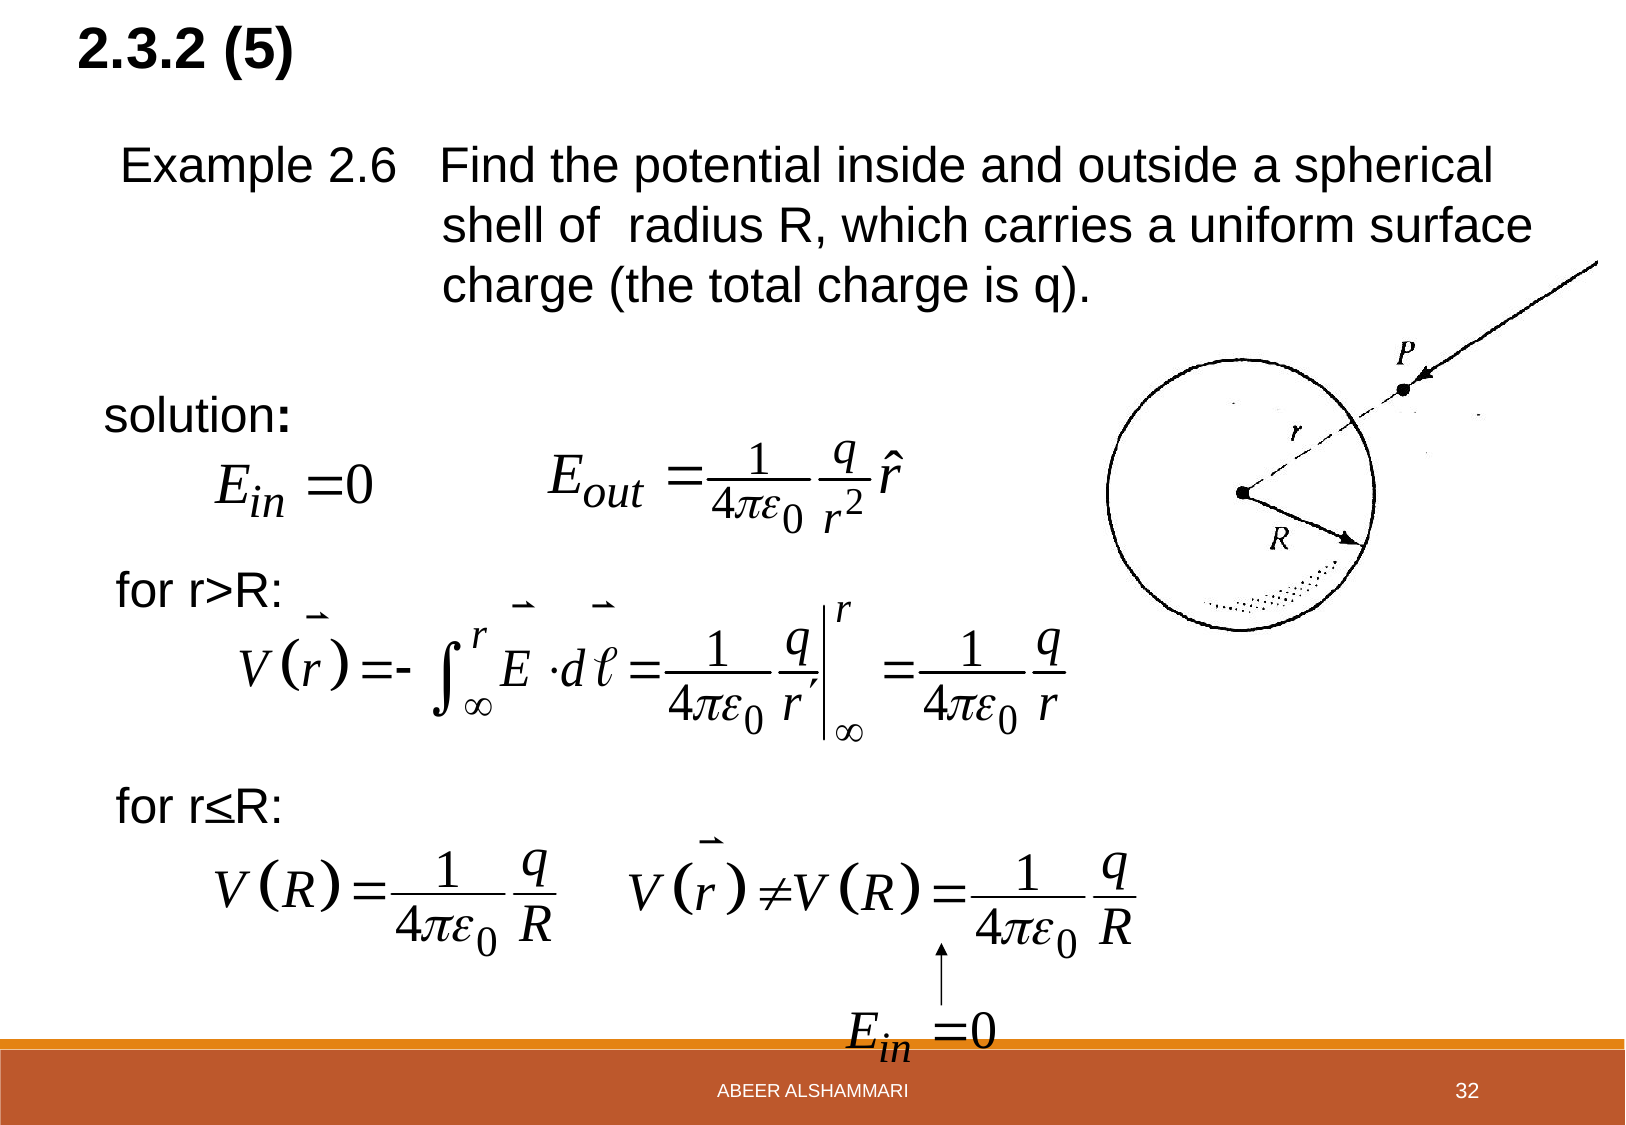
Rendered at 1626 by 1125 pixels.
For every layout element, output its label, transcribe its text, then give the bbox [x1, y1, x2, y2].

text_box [213, 827, 561, 963]
text_box solution: [88, 374, 308, 450]
slide_number 32 [1319, 1059, 1495, 1120]
text_box for r<R: [250, 771, 300, 824]
text_box 2.3.2 (5) [62, 2, 311, 88]
picture [1071, 229, 1599, 658]
text_box _ [191, 756, 250, 831]
text_box for r>R: [100, 549, 300, 625]
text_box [238, 583, 1071, 762]
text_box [841, 995, 1001, 1070]
text_box Example 2.6 Find the potential inside and outside a spherical shell of radius R, which carries a uniform surface charge (the total charge is q). [105, 124, 1549, 320]
text_box for r<R: [100, 766, 210, 901]
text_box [209, 426, 909, 540]
footer Abeer Alshammari [491, 1059, 1135, 1120]
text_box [627, 830, 1142, 966]
